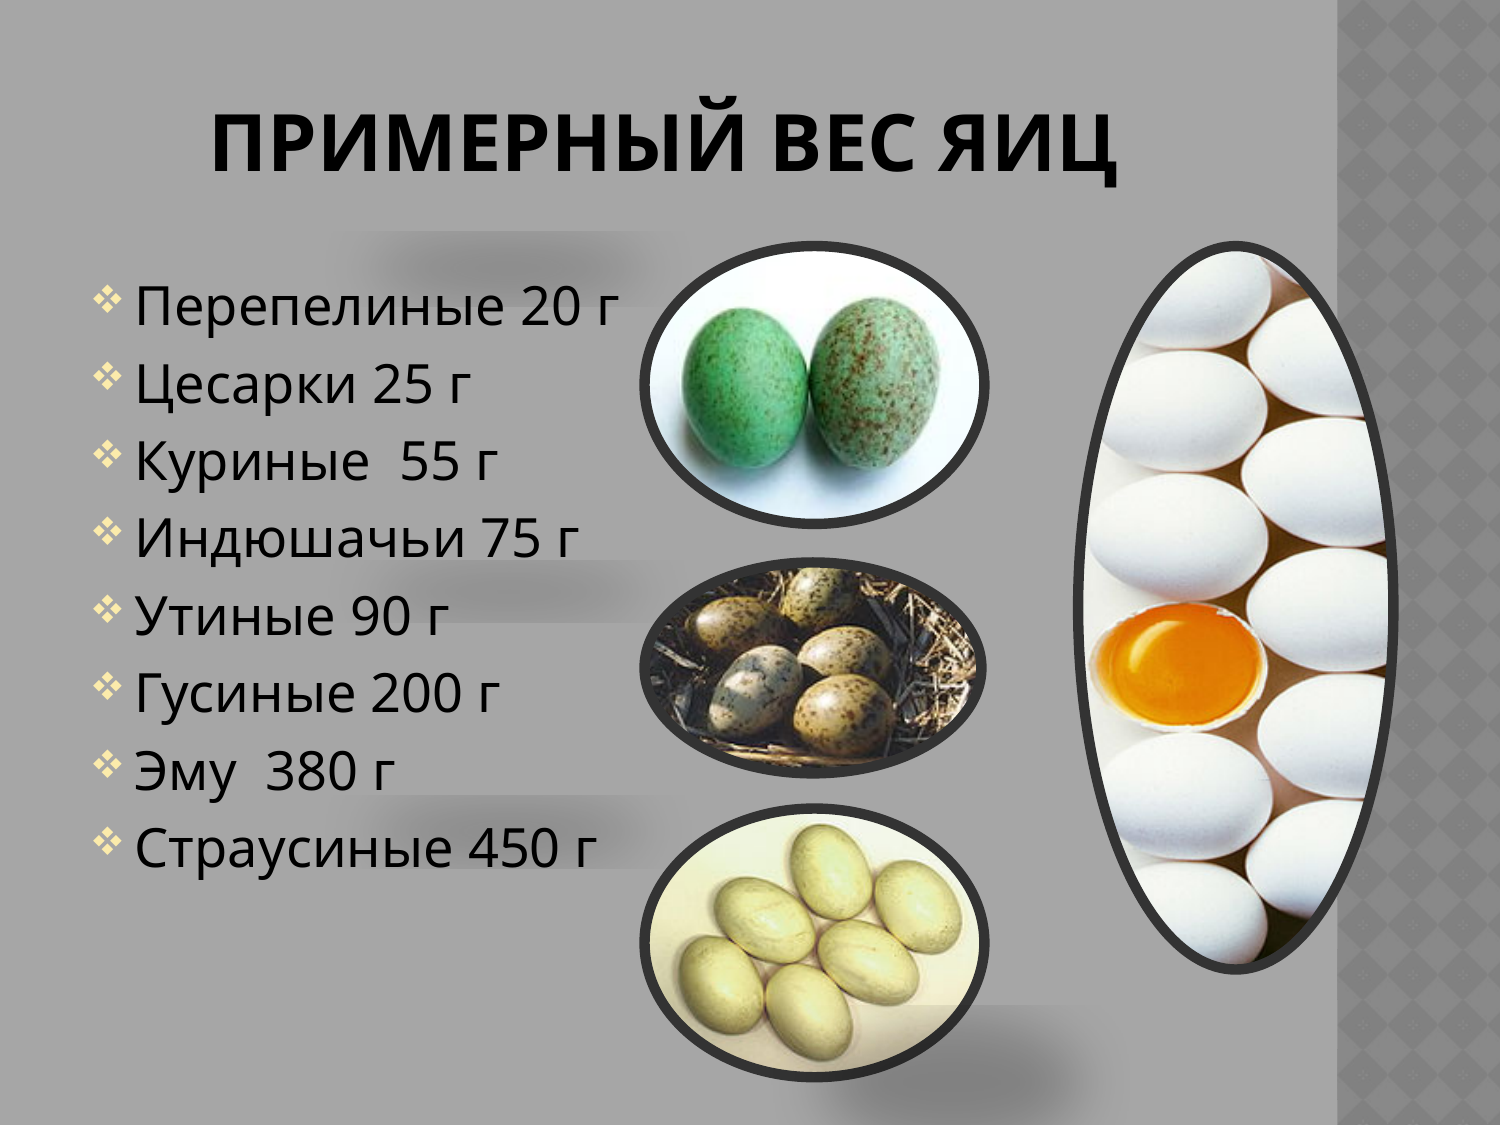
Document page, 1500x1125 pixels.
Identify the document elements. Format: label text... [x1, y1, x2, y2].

list Перепелиные 20 г Цесарки 25 г Куриные 55 г Индюшачьи 75 г Утиные 90 г Гусиные 200 г Эму 380 г Страусиные 450 г [75, 264, 1263, 1059]
picture [644, 808, 985, 1078]
title Примерный вес яиц [70, 0, 1258, 188]
picture [1100, 252, 1371, 448]
picture [644, 561, 875, 774]
picture [644, 245, 1500, 766]
picture [1102, 774, 1370, 964]
